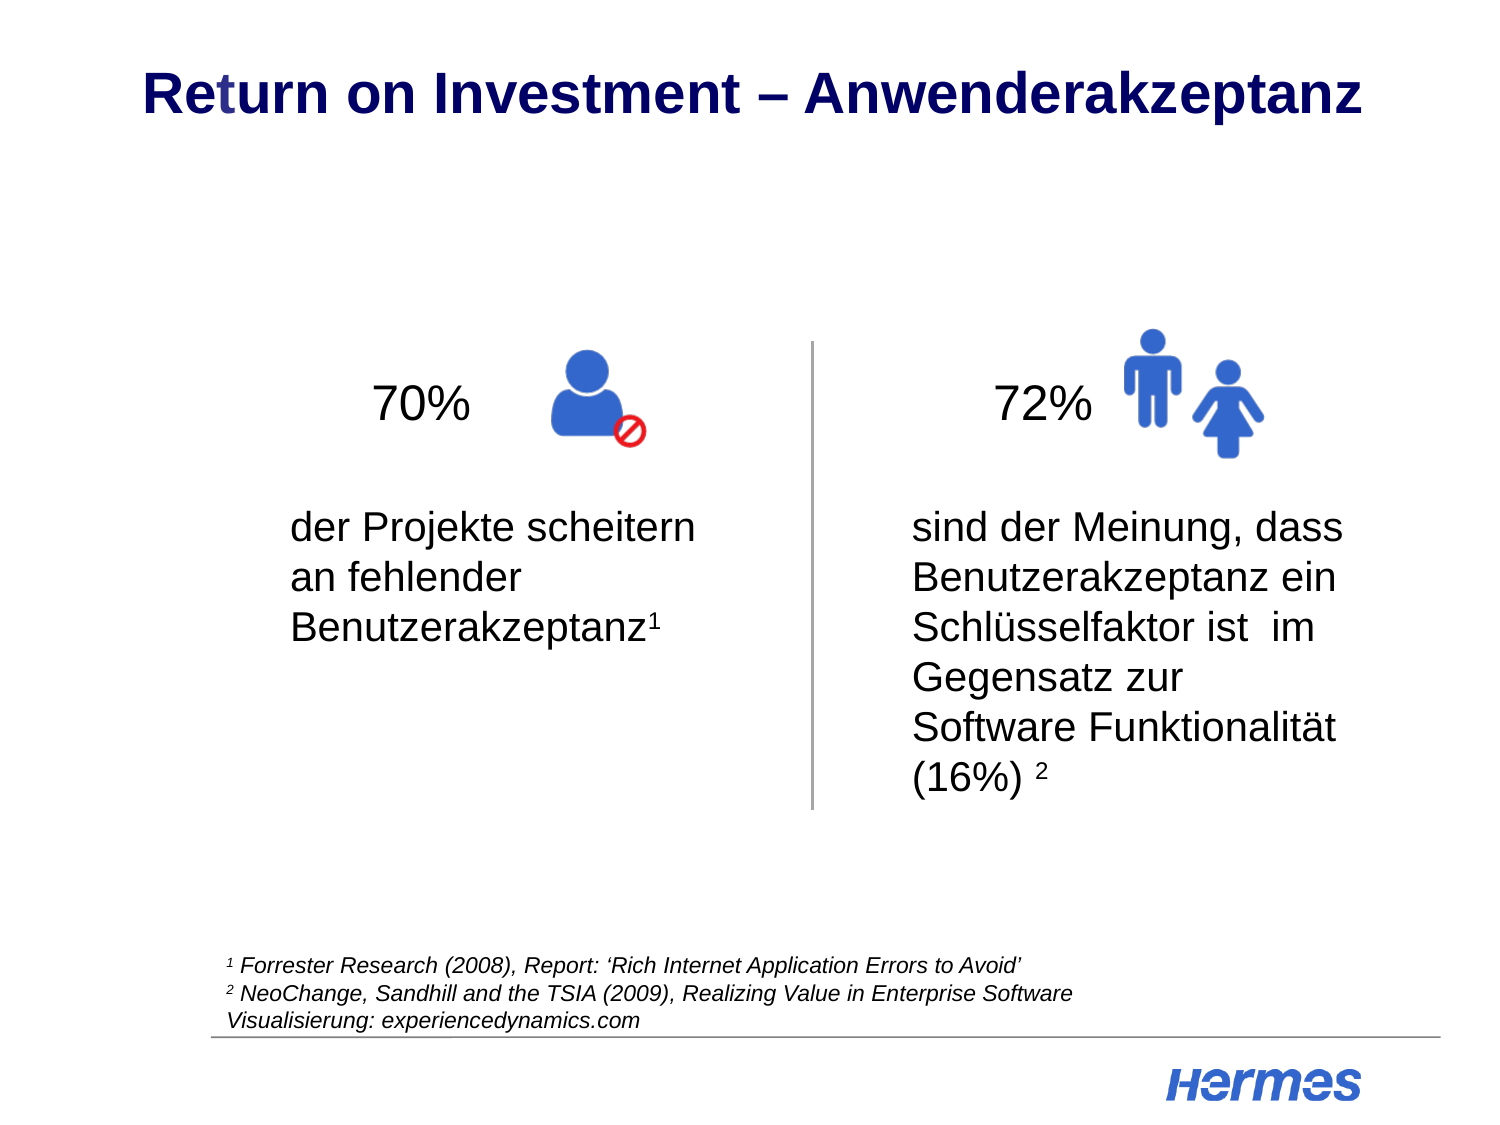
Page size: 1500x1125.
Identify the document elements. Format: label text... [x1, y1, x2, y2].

text_box 72% [978, 363, 1058, 438]
title Return on Investment – Anwenderakzeptanz [142, 55, 1416, 218]
text_box 1 Forrester Research (2008), Report: ‘Rich Internet Application Errors to Avoid’ 2 NeoChange, Sandhill and the TSIA (2009), Realizing Value in Enterprise Software Visualisierung: experiencedynamics.com [211, 943, 1151, 1041]
text_box der Projekte scheitern an fehlender Benutzerakzeptanz1 [275, 492, 741, 658]
picture [490, 295, 683, 507]
picture [1063, 279, 1325, 523]
picture [1166, 1069, 1361, 1101]
text_box 70% [356, 363, 485, 438]
text_box sind der Meinung, dass Benutzerakzeptanz ein Schlüsselfaktor ist im Gegensatz zur Software Funktionalität (16%) 2 [897, 492, 1362, 808]
